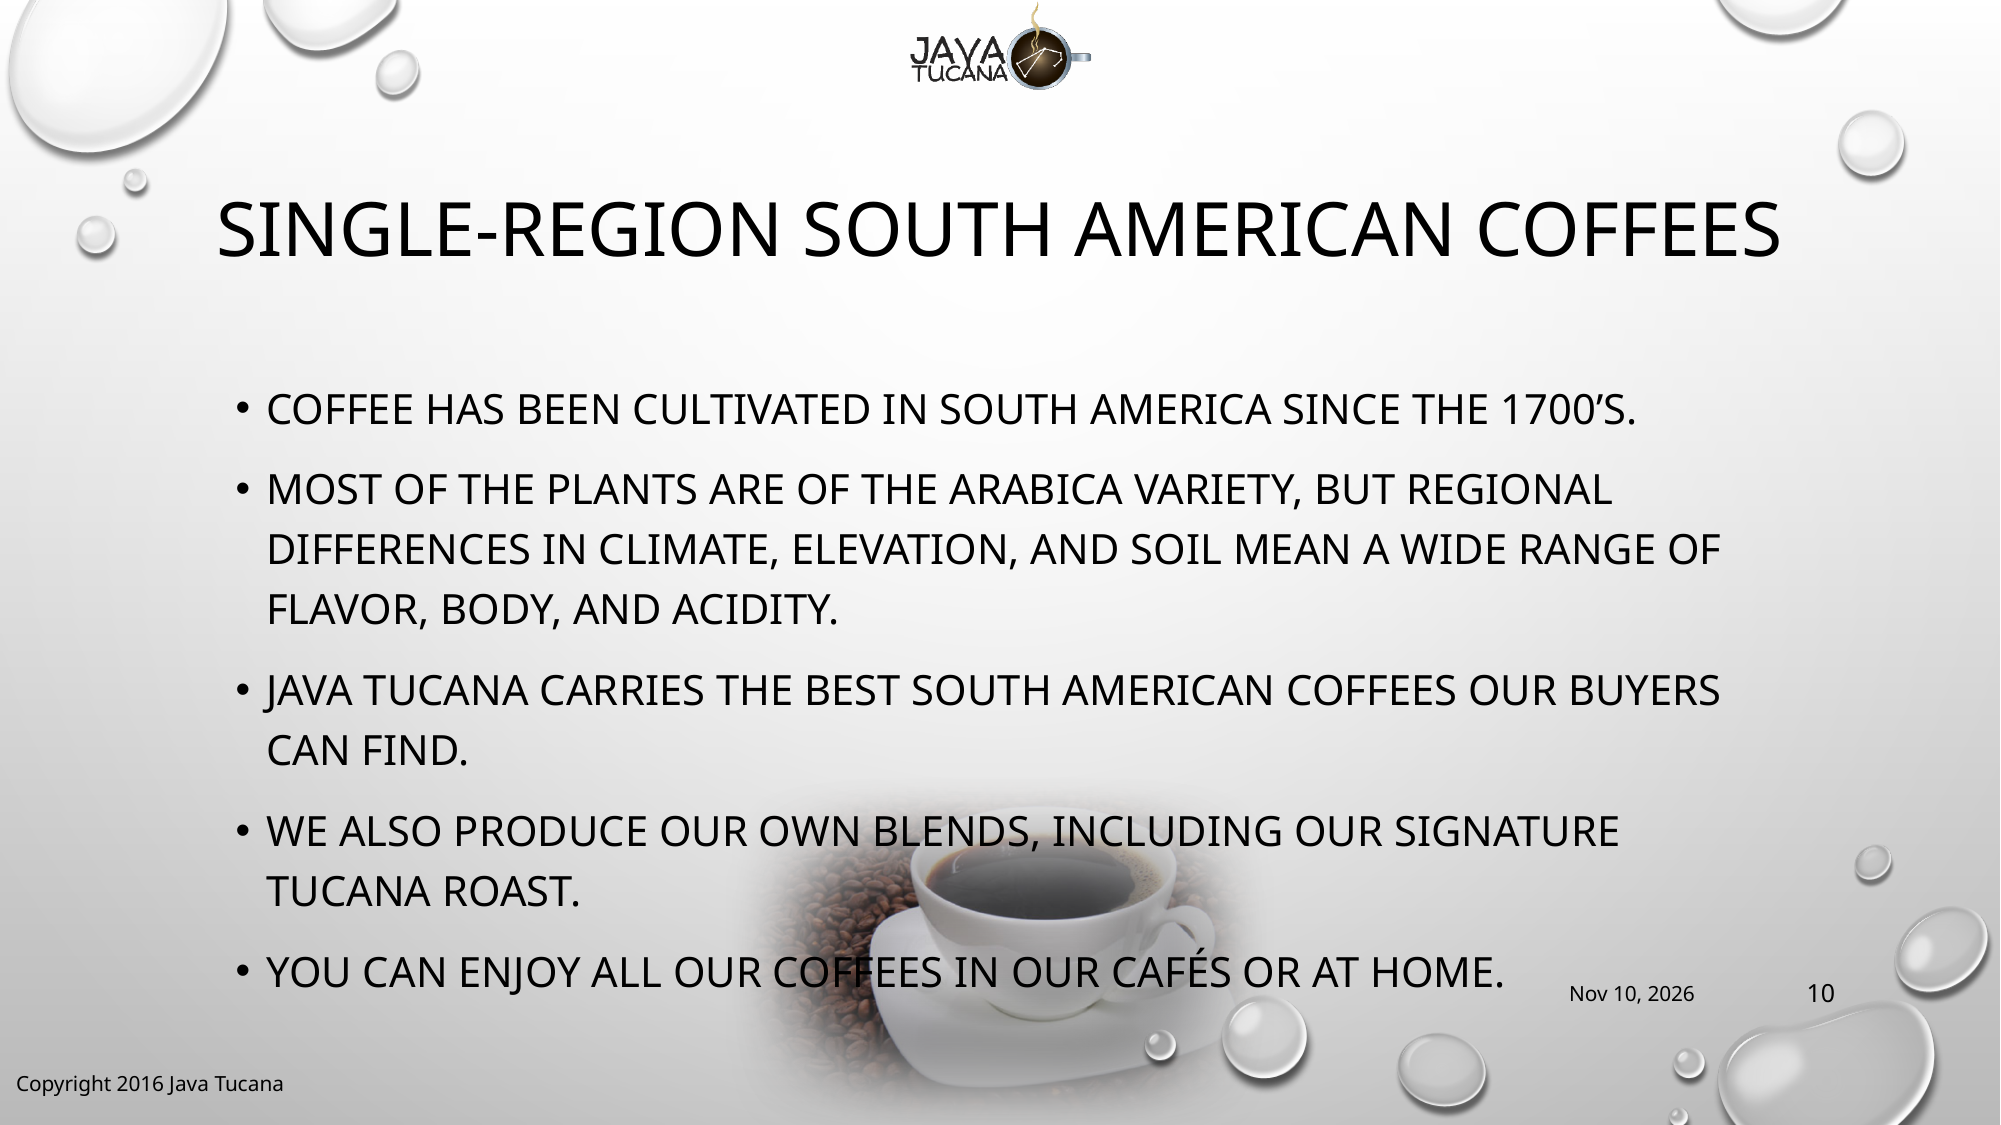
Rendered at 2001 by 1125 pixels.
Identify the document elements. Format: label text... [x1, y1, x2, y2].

picture [0, 0, 2000, 1125]
title Single-region South American coffees [149, 101, 1851, 364]
slide_number 10 [1724, 965, 1851, 1025]
slide_number 8-Feb-16 [1259, 965, 1710, 1025]
list Coffee has been cultivated in South America since the 1700’s. Most of the plants are of the Arabica variety, but regional differences in climate, elevation, and soil mean a wide range of flavor, body, and acidity. Java Tucana carries the best South American coffees our buyers can find. We also produce our own blends, including our signature Tucana Roast. You can enjoy all our coffees in our cafés or at home. [220, 364, 1790, 1025]
footer Copyright 2016 Java Tucana [1, 1055, 1096, 1116]
